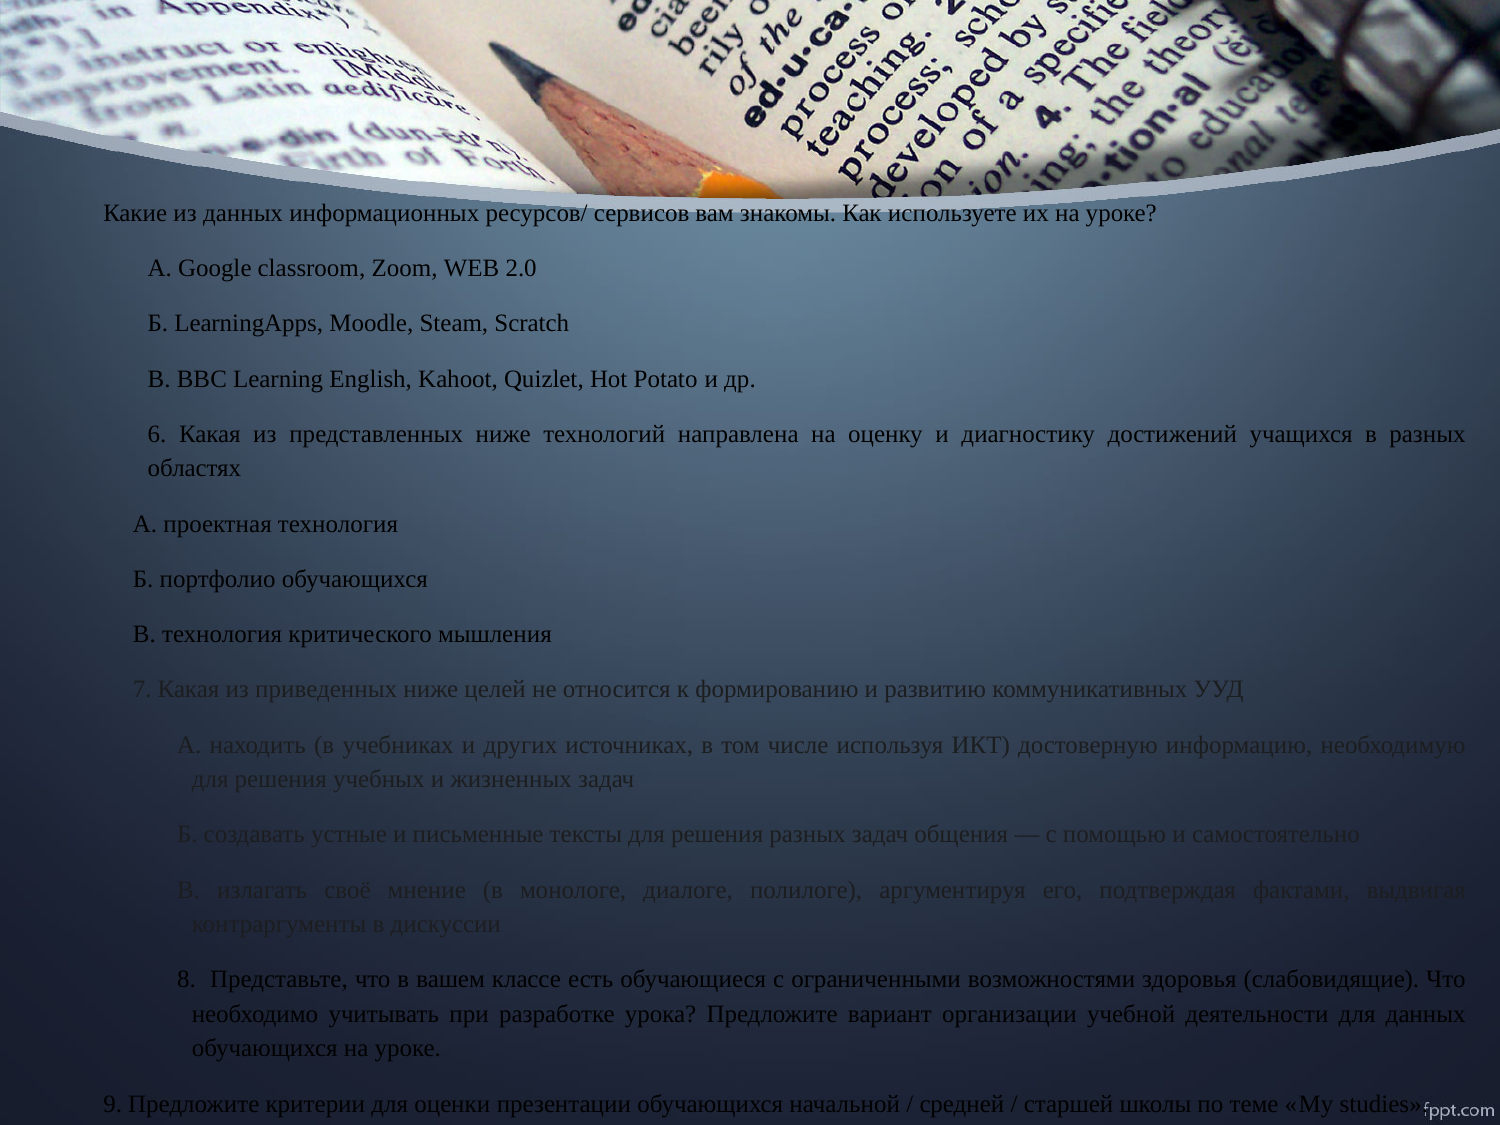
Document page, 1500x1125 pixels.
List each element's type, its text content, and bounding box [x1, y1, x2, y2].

picture [0, 0, 1500, 1125]
text_box Какие из данных информационных ресурсов/ сервисов вам знакомы. Как используете их на уроке? А. Google classroom, Zoom, WEB 2.0 Б. LearningApps, Moodle, Steam, Scratch В. BBC Learning English, Kahoot, Quizlet, Hot Potato и др. 6. Какая из представленных ниже технологий направлена на оценку и диагностику достижений учащихся в разных областях А. проектная технология Б. портфолио обучающихся В. технология критического мышления 7. Какая из приведенных ниже целей не относится к формированию и развитию коммуникативных УУД А. находить (в учебниках и других источниках, в том числе используя ИКТ) достоверную информацию, необходимую для решения учебных и жизненных задач Б. создавать устные и письменные тексты для решения разных задач общения ― с помощью и самостоятельно В. излагать своё мнение (в монологе, диалоге, полилоге), аргументируя его, подтверждая фактами, выдвигая контраргументы в дискуссии 8. Представьте, что в вашем классе есть обучающиеся с ограниченными возможностями здоровья (слабовидящие). Что необходимо учитывать при разработке урока? Предложите вариант организации учебной деятельности для данных обучающихся на уроке. 9. Предложите критерии для оценки презентации обучающихся начальной / средней / старшей школы по теме «My studies». [88, 184, 1483, 1125]
